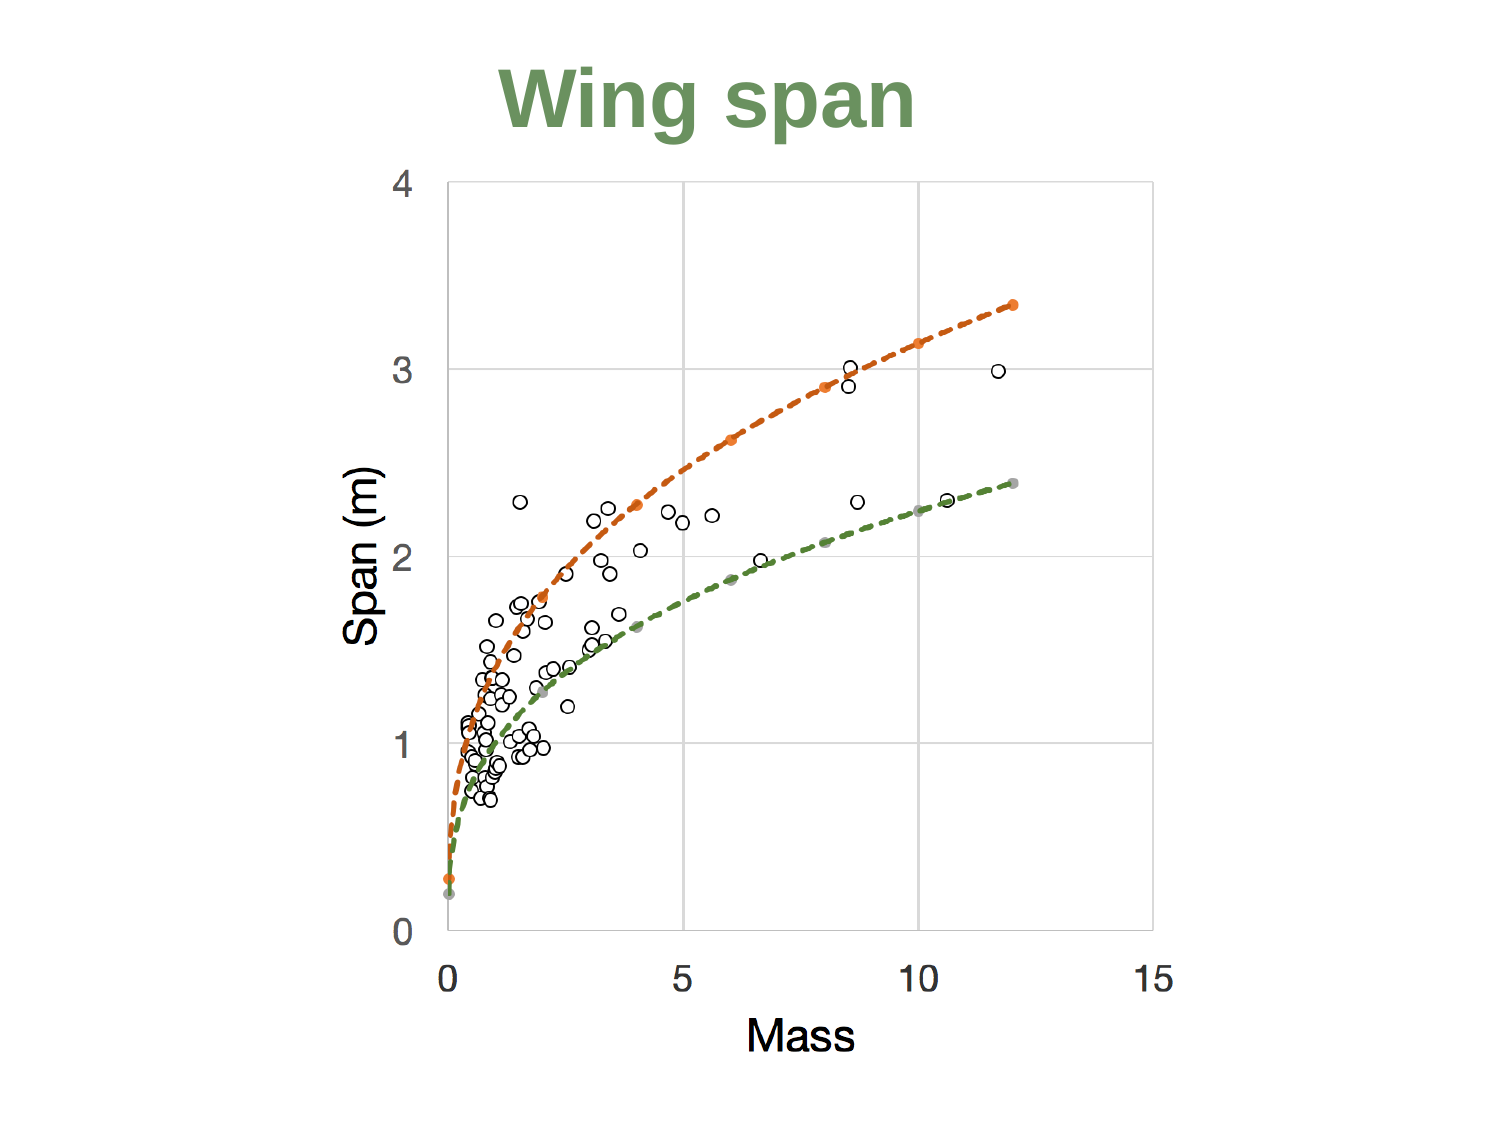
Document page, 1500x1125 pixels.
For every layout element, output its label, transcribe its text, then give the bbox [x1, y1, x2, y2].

title Wing span [211, 0, 1212, 194]
picture [312, 148, 1211, 1079]
